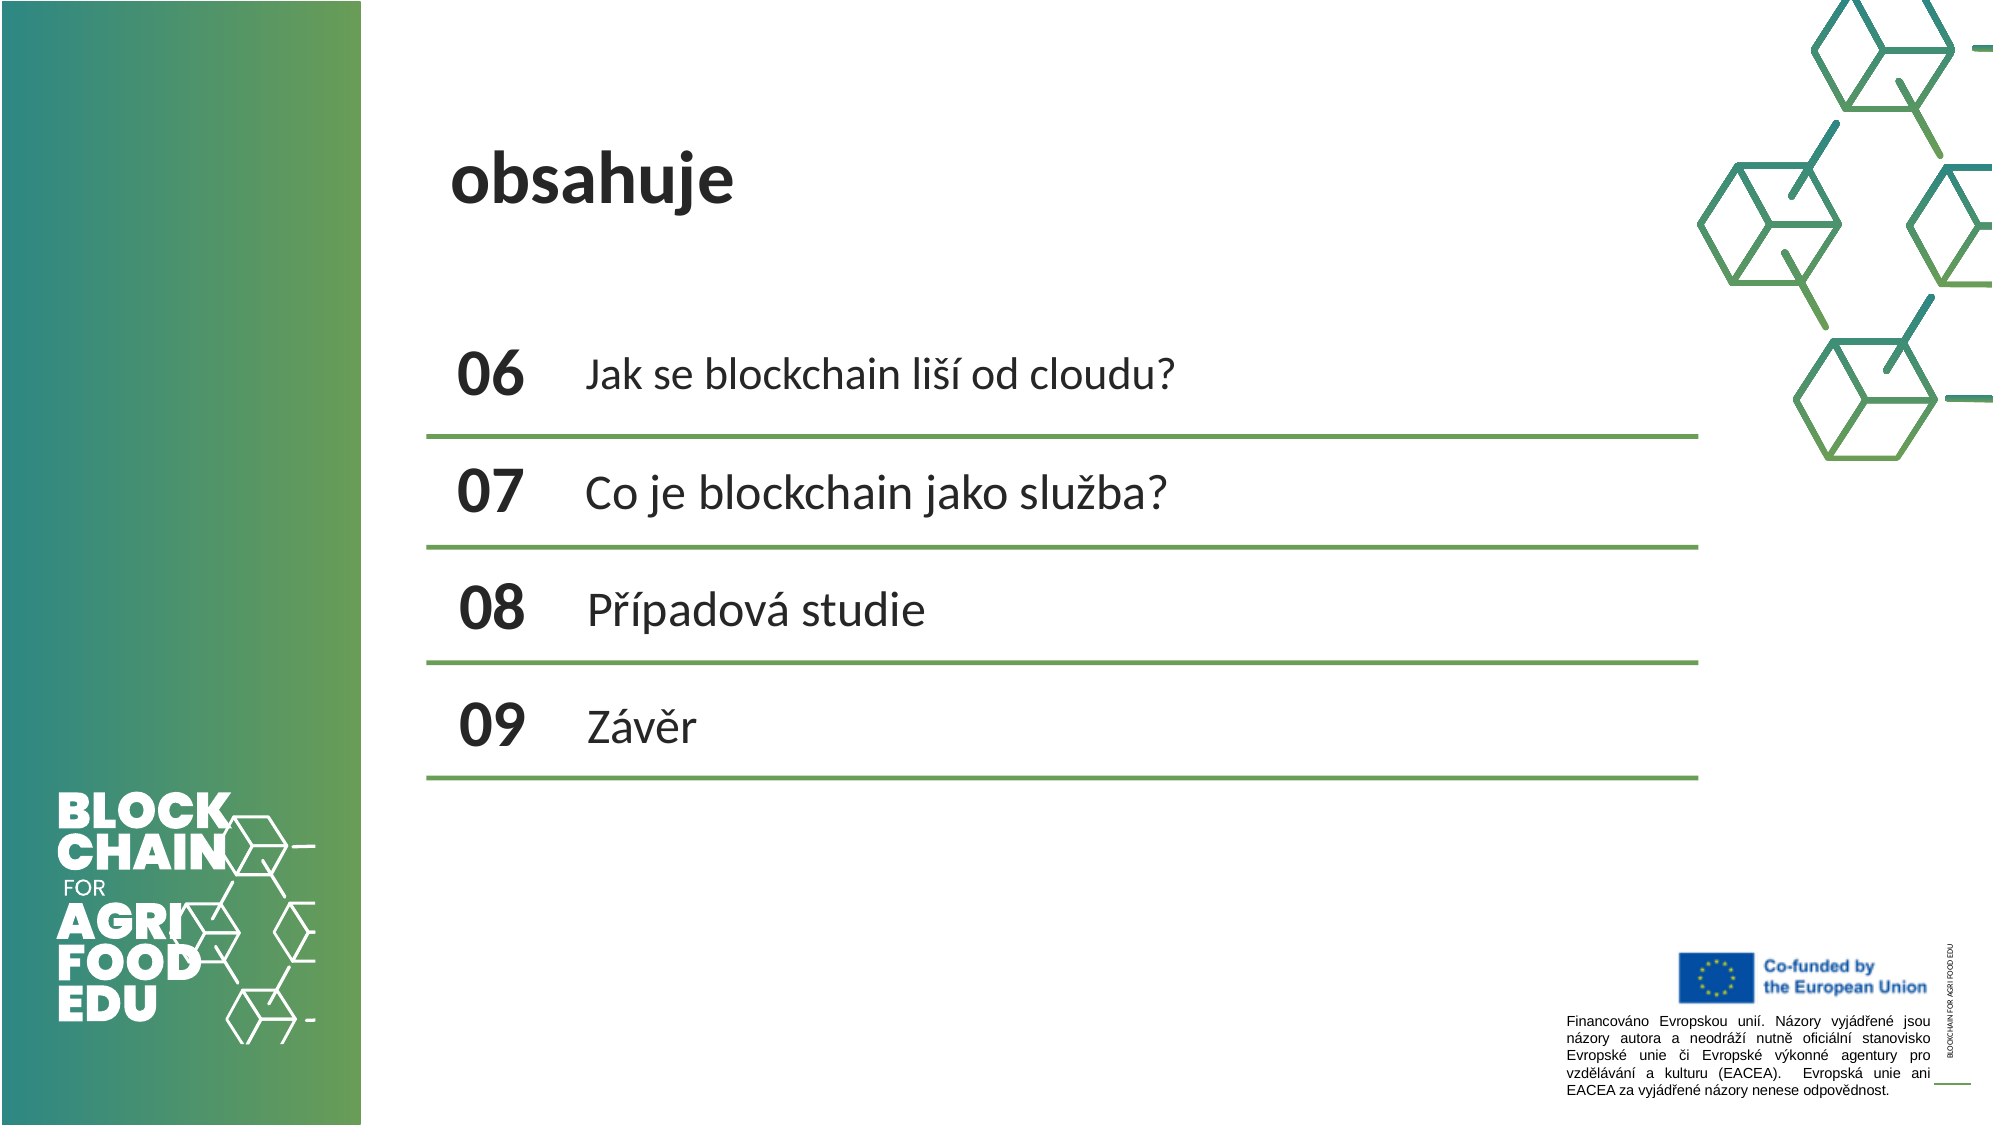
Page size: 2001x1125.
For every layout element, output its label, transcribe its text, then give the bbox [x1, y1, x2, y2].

list Jak se blockchain liší od cloudu? [570, 317, 1699, 431]
text_box Financováno Evropskou unií. Názory vyjádřené jsou názory autora a neodráží nutně oficiální stanovisko Evropské unie či Evropské výkonné agentury pro vzdělávání a kulturu (EACEA). Evropská unie ani EACEA za vyjádřené názory nenese odpovědnost. [1551, 1003, 1946, 1107]
text_box Případová studie [572, 626, 1701, 665]
picture [1676, 950, 1946, 1008]
list 07 [433, 434, 549, 548]
text_box Závěr [572, 743, 1701, 782]
list obsahuje [435, 120, 1263, 239]
text_box 09 [435, 667, 551, 782]
text_box 08 [435, 551, 551, 665]
list Co je blockchain jako služba? [570, 474, 1699, 512]
list 06 [433, 317, 549, 431]
